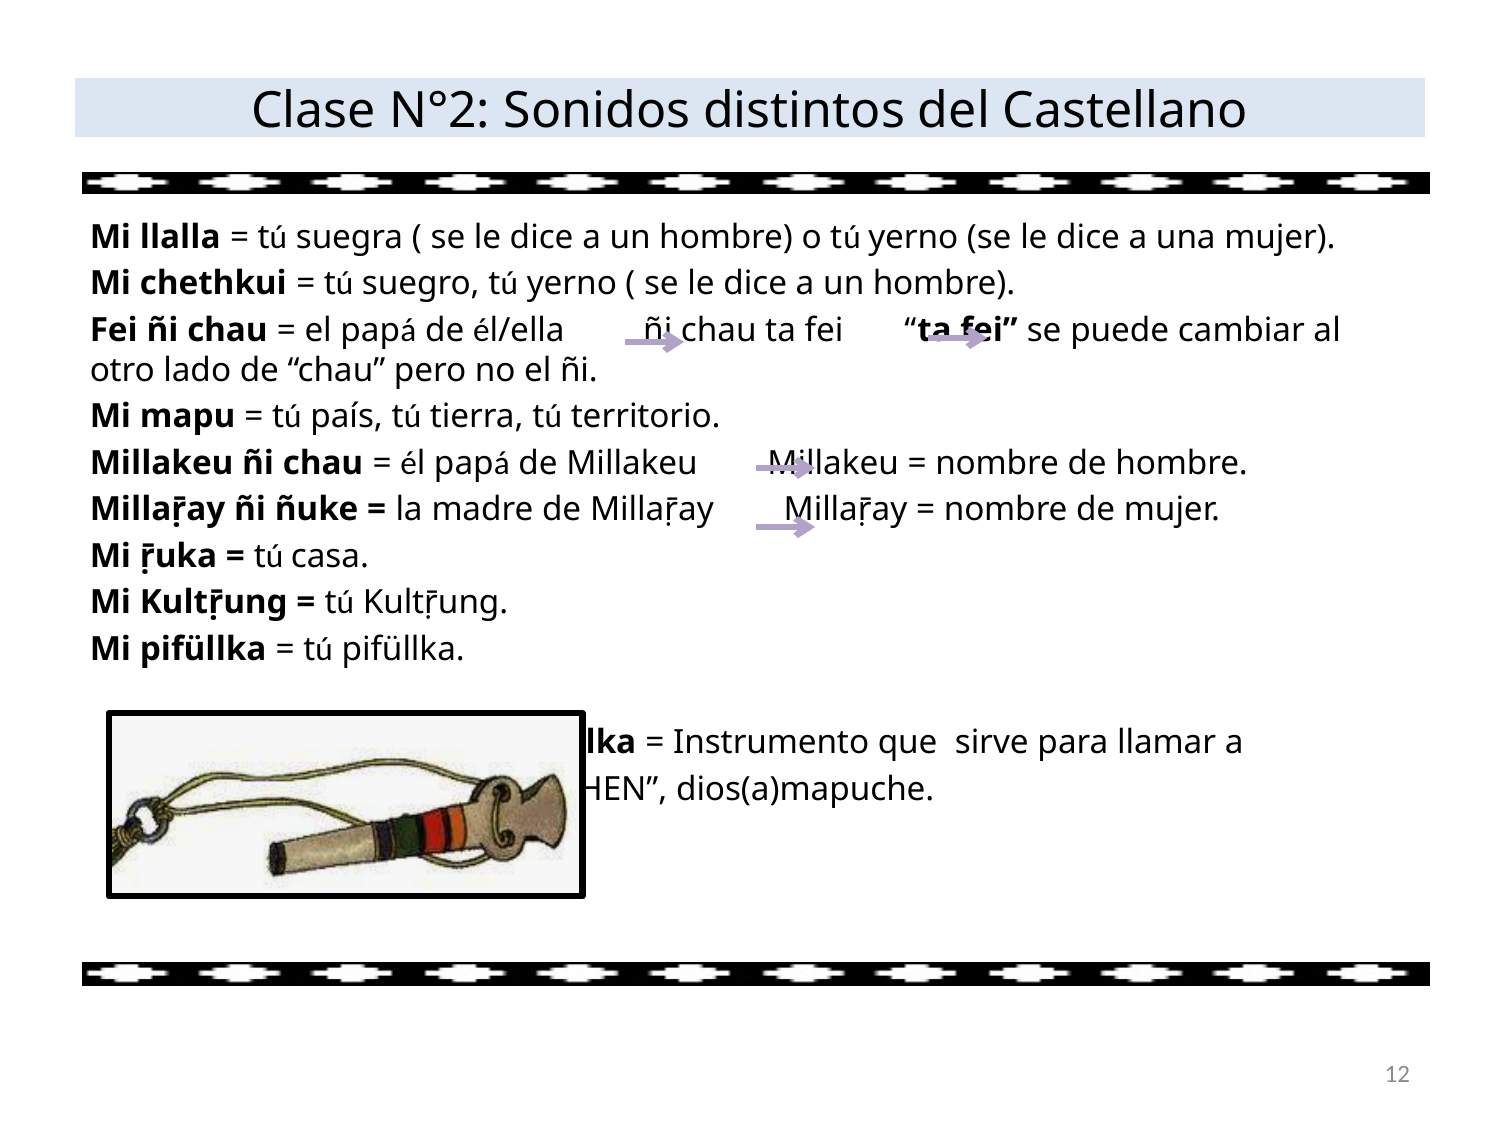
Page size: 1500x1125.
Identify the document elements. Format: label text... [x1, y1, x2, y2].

picture [82, 962, 1430, 986]
picture [82, 172, 1430, 195]
slide_number 12 [1074, 1042, 1425, 1103]
list Mi llalla = tú suegra ( se le dice a un hombre) o tú yerno (se le dice a una mujer). Mi chethkui = tú suegro, tú yerno ( se le dice a un hombre). Fei ñi chau = el papá de él/ella ñi chau ta fei “ta fei” se puede cambiar al otro lado de “chau” pero no el ñi. Mi mapu = tú país, tú tierra, tú territorio. Millakeu ñi chau = él papá de Millakeu Millakeu = nombre de hombre. Millaṝay ñi ñuke = la madre de Millaṝay Millaṝay = nombre de mujer. Mi ṝuka = tú casa. Mi Kultṝung = tú Kultṝung. Mi pifüllka = tú pifüllka. Pifüllka = Instrumento que sirve para llamar a “ELCHEN”, dios(a)mapuche. [74, 160, 1425, 1026]
title Clase N°2: Sonidos distintos del Castellano [75, 78, 1425, 138]
picture [111, 715, 580, 894]
